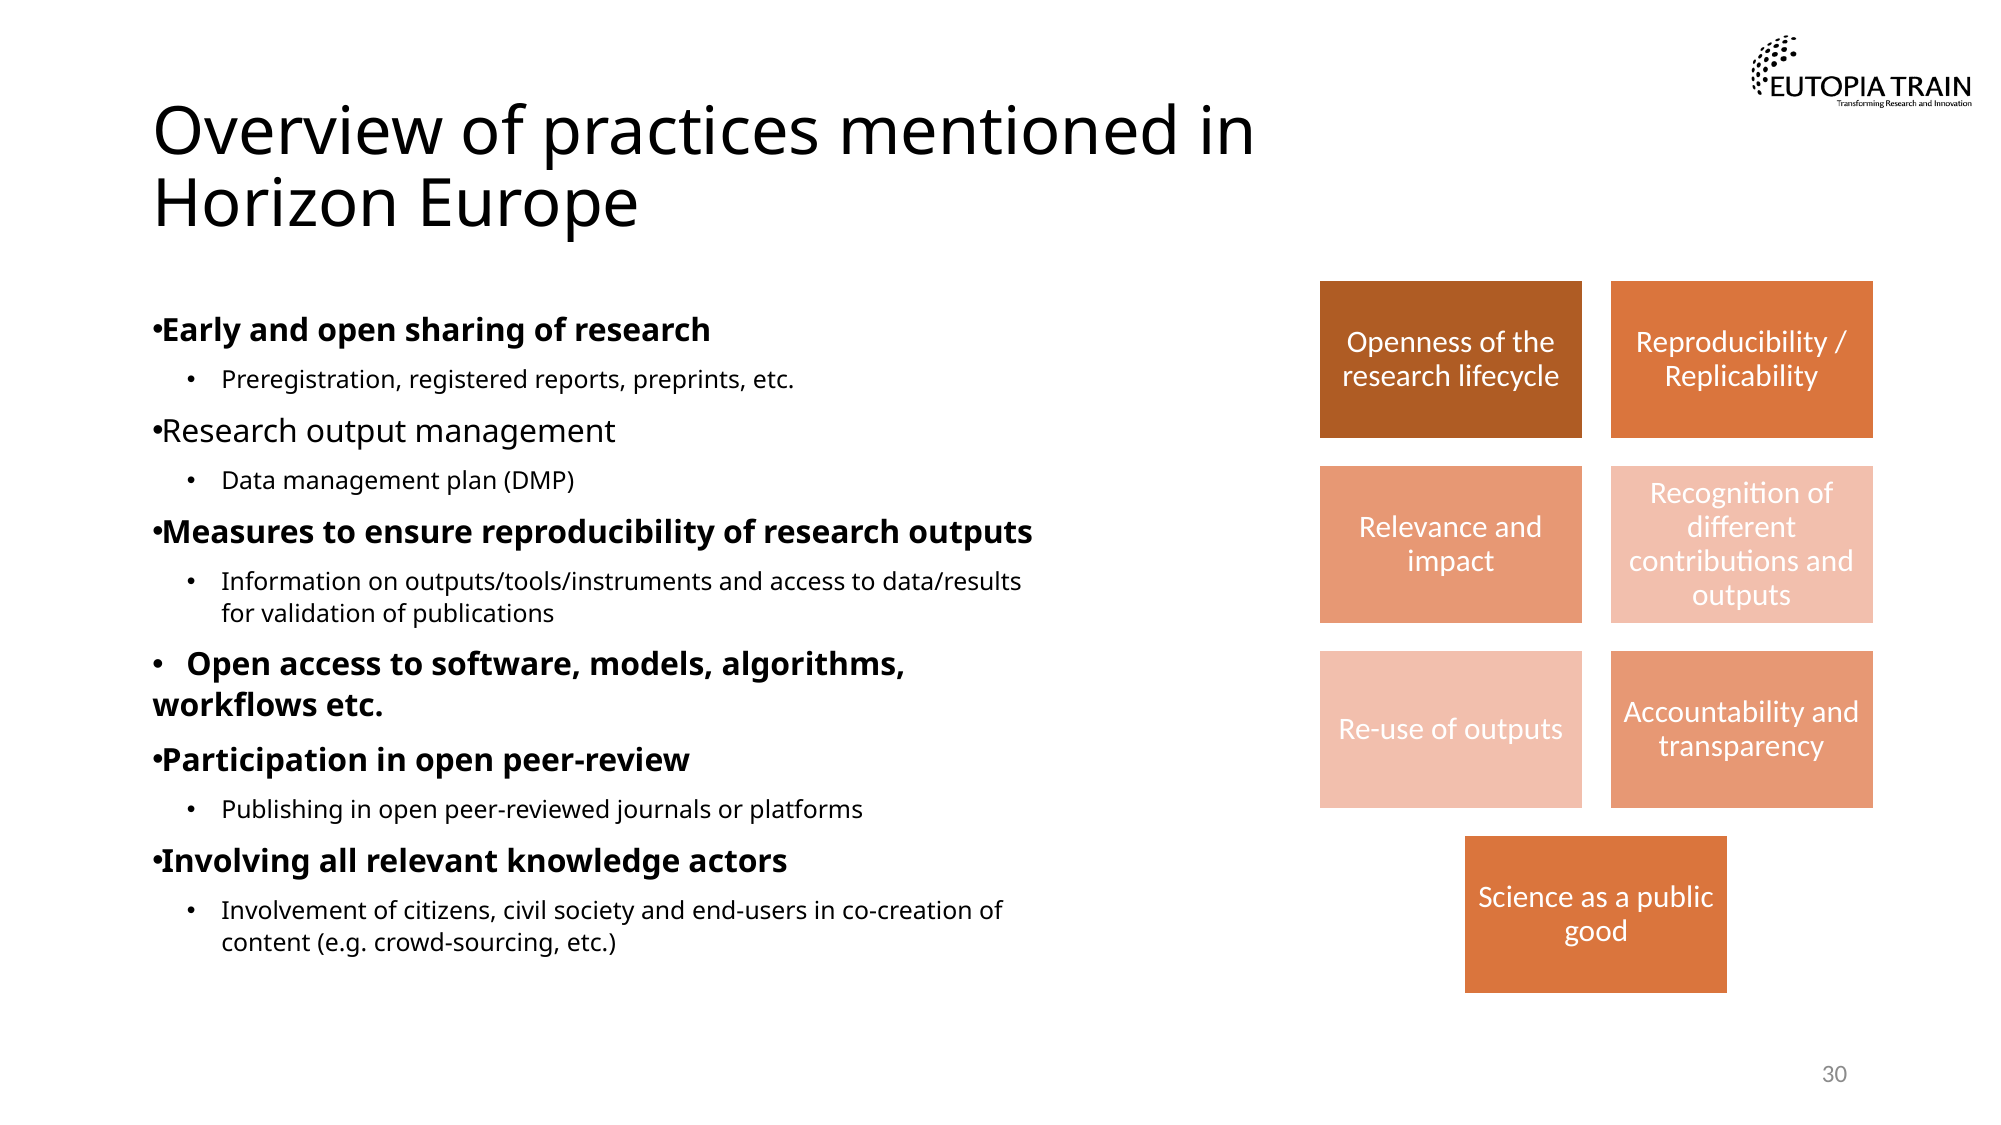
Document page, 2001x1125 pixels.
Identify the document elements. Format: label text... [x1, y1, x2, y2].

list Early and open sharing of research Preregistration, registered reports, preprints, etc. Research output management Data management plan (DMP) Measures to ensure reproducibility of research outputs Information on outputs/tools/instruments and access to data/results for validation of publications Open access to software, models, algorithms, workflows etc. Participation in open peer-review Publishing in open peer-reviewed journals or platforms Involving all relevant knowledge actors Involvement of citizens, civil society and end-users in co-creation of content (e.g. crowd-sourcing, etc.) [137, 299, 1062, 1014]
slide_number 30 [1412, 1042, 1863, 1103]
picture [1749, 31, 1976, 111]
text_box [1276, 280, 1917, 994]
title Overview of practices mentioned in Horizon Europe [137, 59, 1382, 278]
